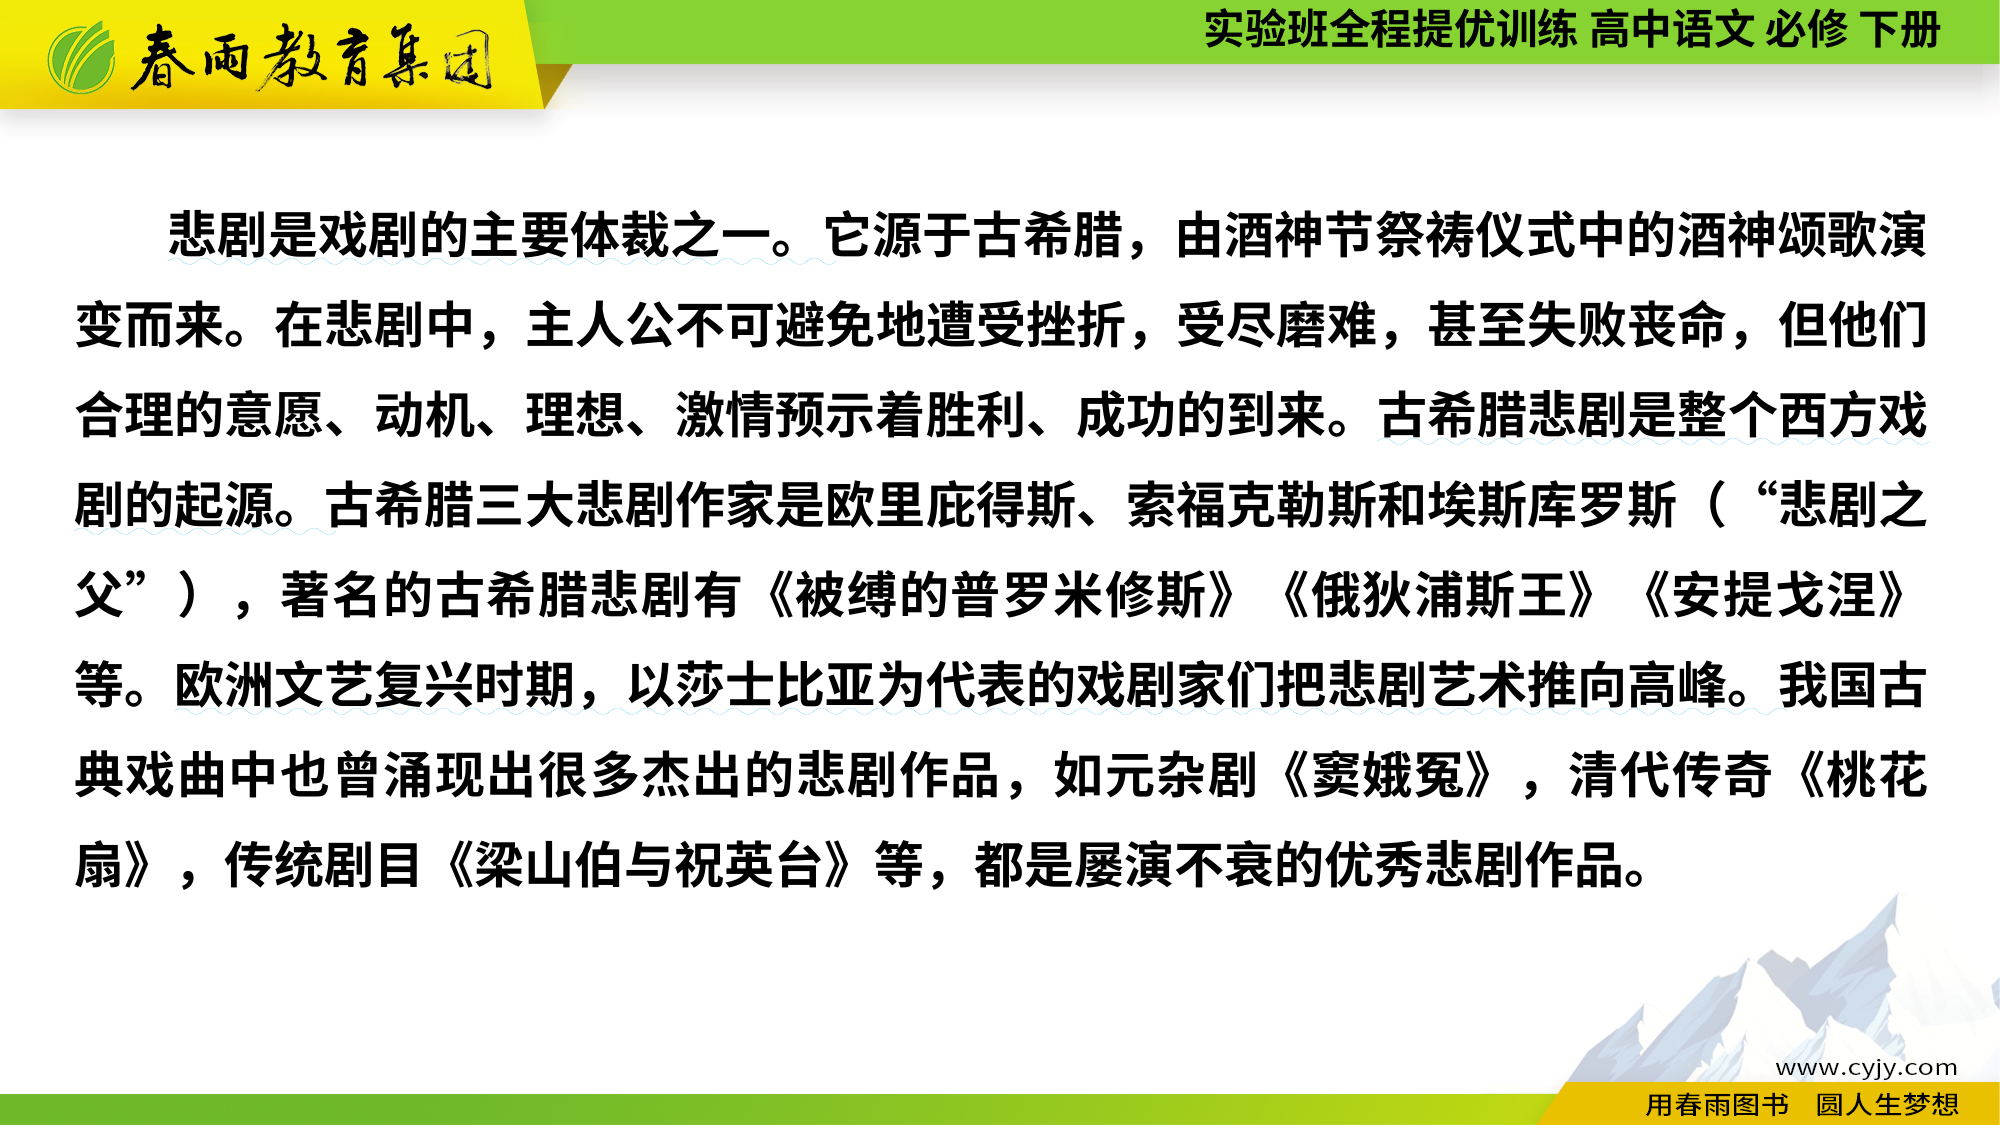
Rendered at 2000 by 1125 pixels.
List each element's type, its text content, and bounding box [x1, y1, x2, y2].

list 悲剧是戏剧的主要体裁之一。它源于古希腊，由酒神节祭祷仪式中的酒神颂歌演变而来。在悲剧中，主人公不可避免地遭受挫折，受尽磨难，甚至失败丧命，但他们合理的意愿、动机、理想、激情预示着胜利、成功的到来。古希腊悲剧是整个西方戏剧的起源。古希腊三大悲剧作家是欧里庇得斯、索福克勒斯和埃斯库罗斯（“悲剧之父”），著名的古希腊悲剧有《被缚的普罗米修斯》《俄狄浦斯王》《安提戈涅》等。欧洲文艺复兴时期，以莎士比亚为代表的戏剧家们把悲剧艺术推向高峰。我国古典戏曲中也曾涌现出很多杰出的悲剧作品，如元杂剧《窦娥冤》，清代传奇《桃花扇》，传统剧目《梁山伯与祝英台》等，都是屡演不衰的优秀悲剧作品。 [59, 166, 1944, 1000]
picture [0, 0, 2000, 1125]
